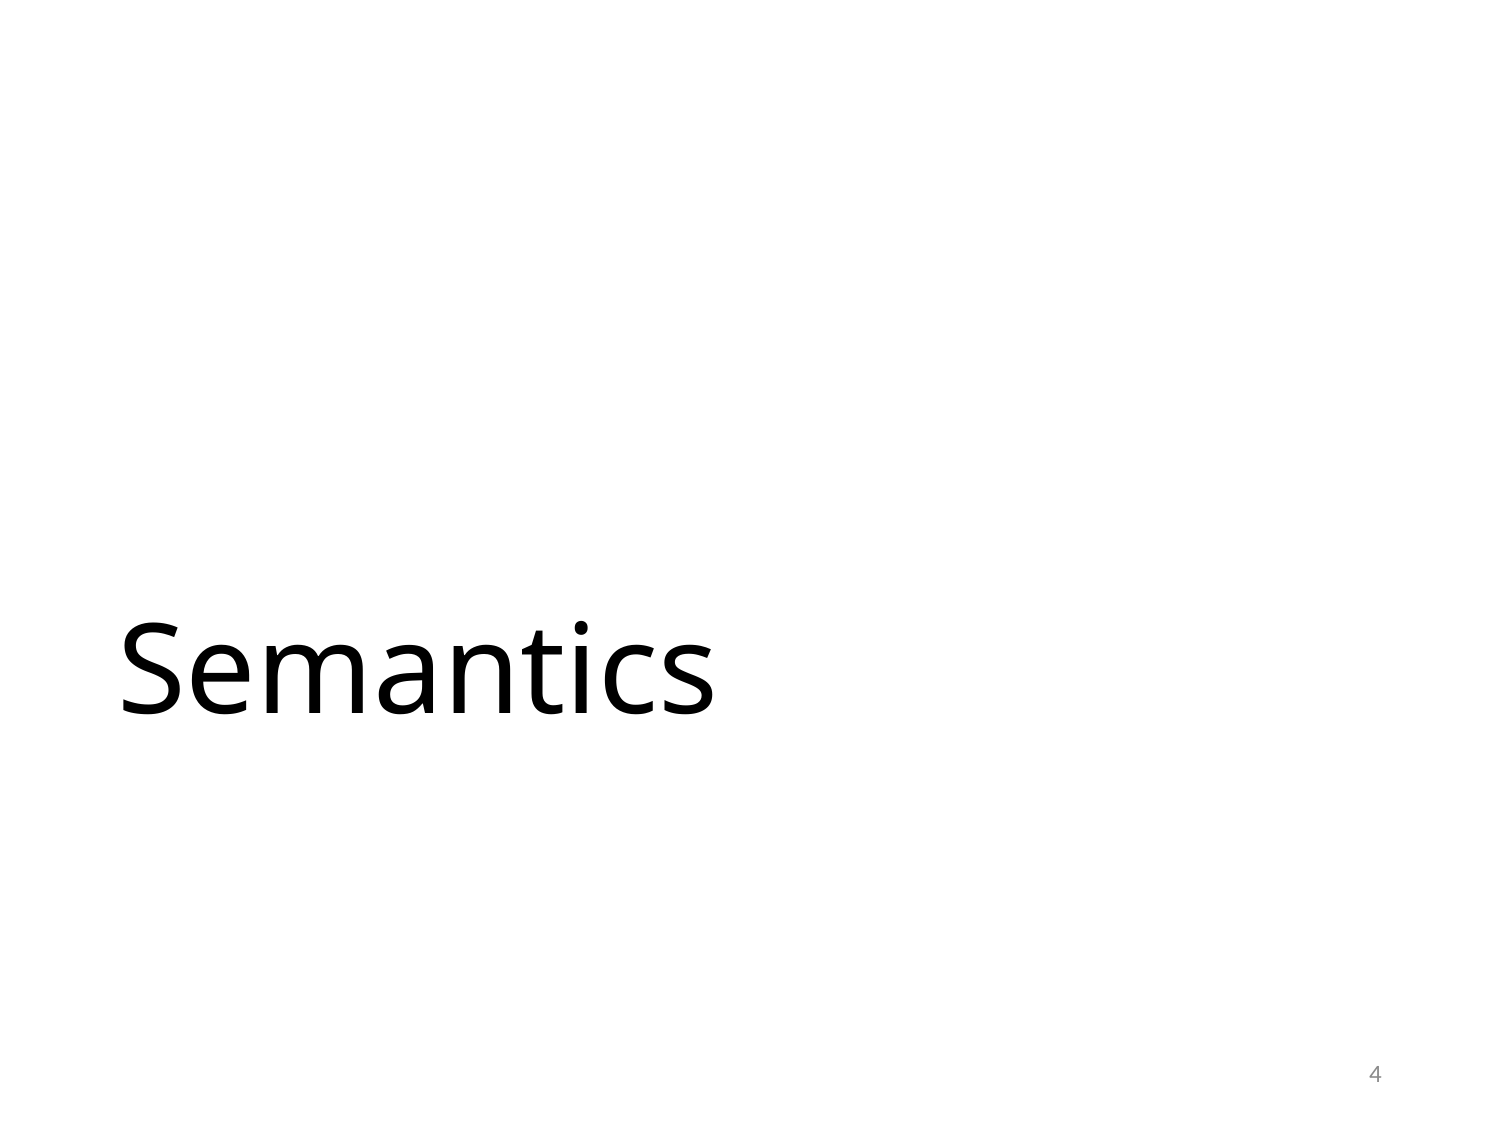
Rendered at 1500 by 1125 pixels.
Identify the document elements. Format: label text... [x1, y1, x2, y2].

slide_number 4 [1059, 1042, 1397, 1103]
title Semantics [102, 280, 1397, 749]
